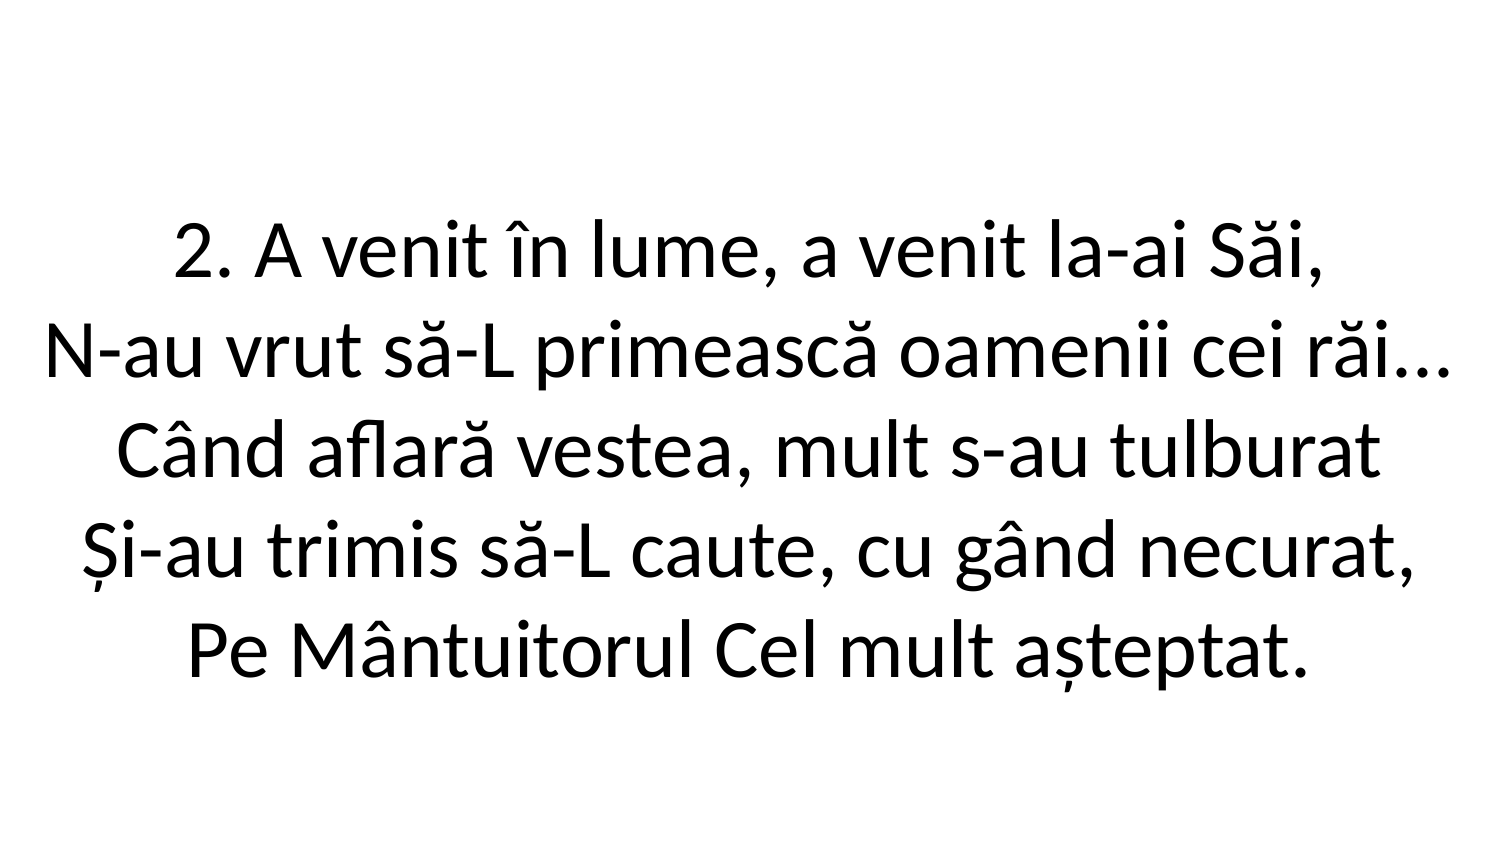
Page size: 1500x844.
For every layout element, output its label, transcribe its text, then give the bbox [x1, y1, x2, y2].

text_box 2. A venit în lume, a venit la-ai Săi, N-au vrut să-L primească oamenii cei răi... Când aflară vestea, mult s-au tulburat Și-au trimis să-L caute, cu gând necurat, Pe Mântuitorul Cel mult așteptat. [29, 142, 1471, 702]
